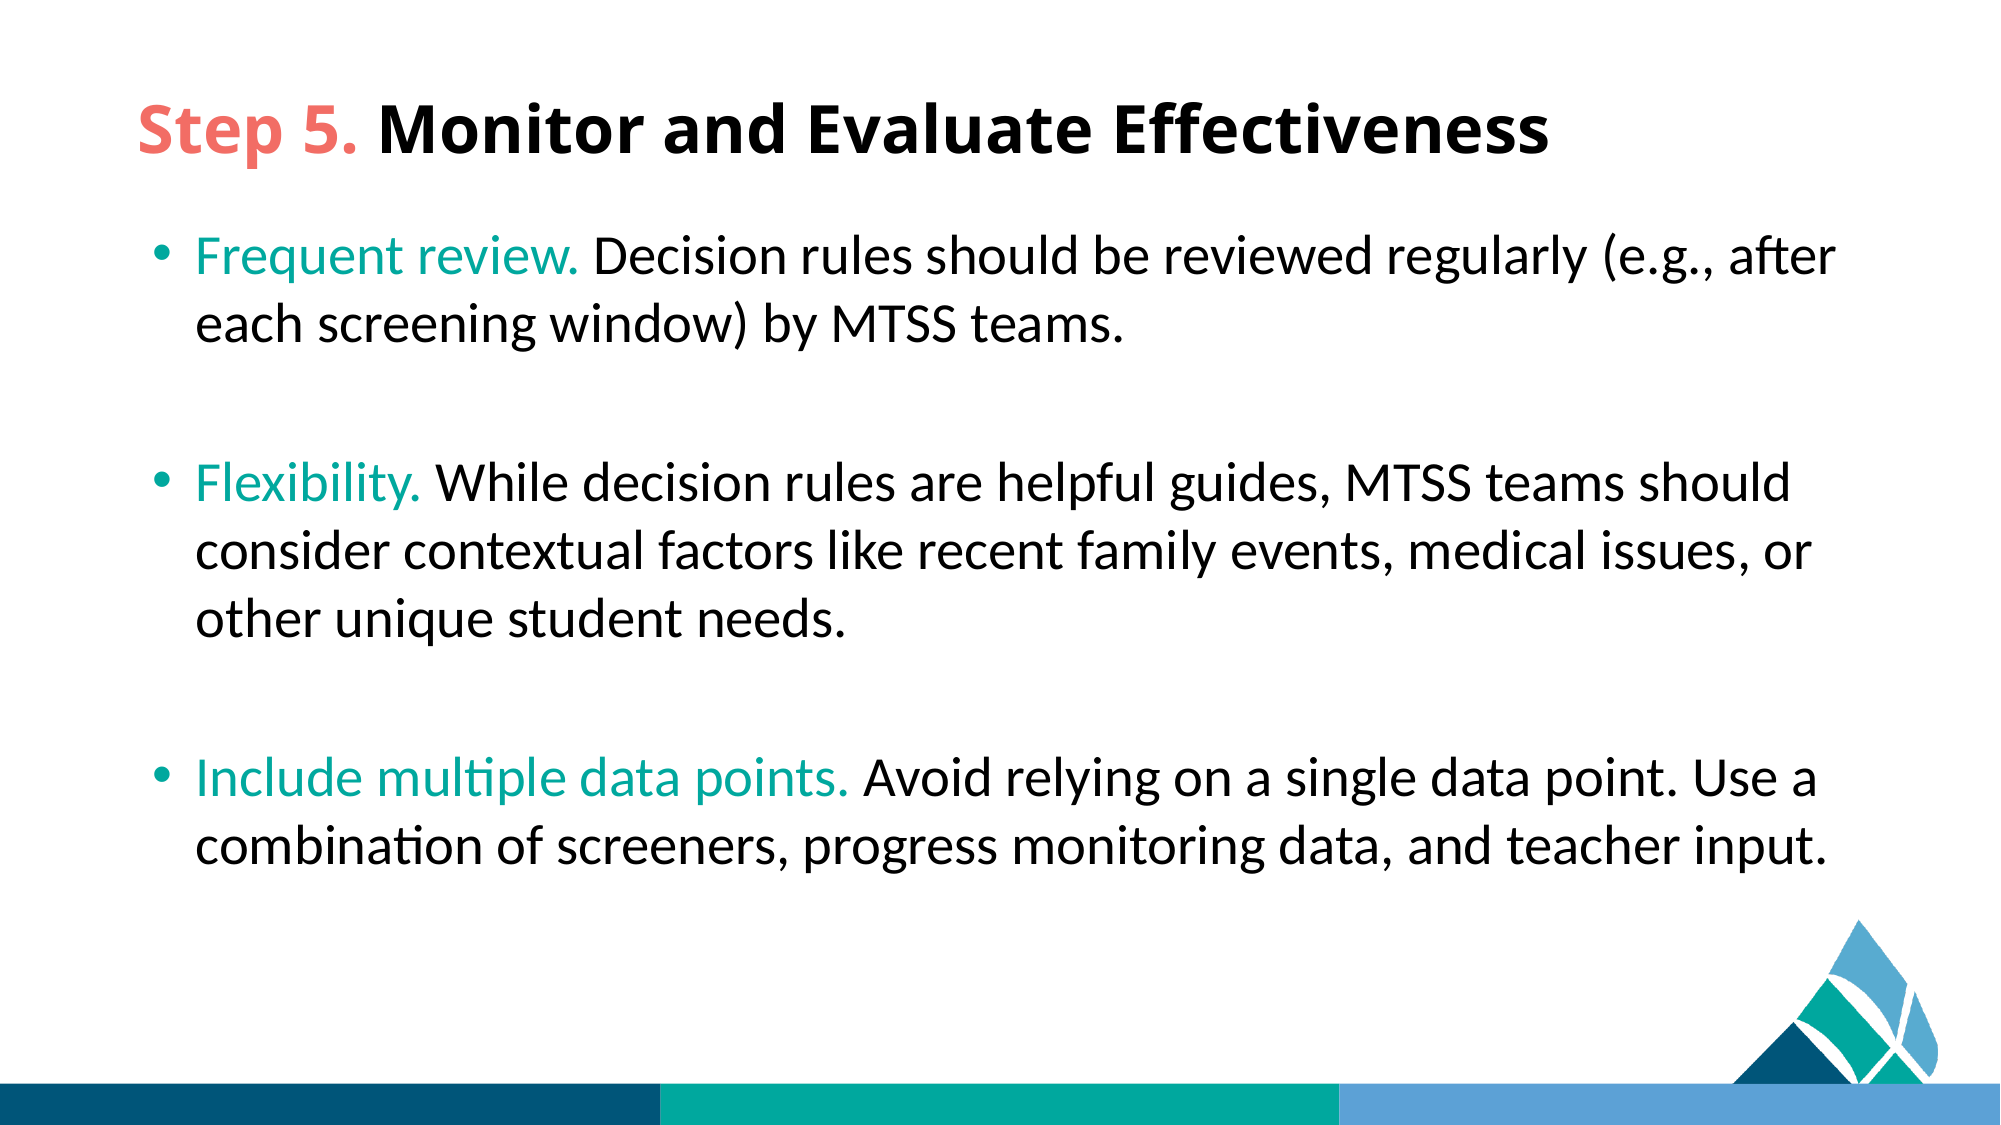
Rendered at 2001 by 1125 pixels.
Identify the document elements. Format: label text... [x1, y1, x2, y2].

list Frequent review. Decision rules should be reviewed regularly (e.g., after each screening window) by MTSS teams. Flexibility. While decision rules are helpful guides, MTSS teams should consider contextual factors like recent family events, medical issues, or other unique student needs. Include multiple data points. Avoid relying on a single data point. Use a combination of screeners, progress monitoring data, and teacher input. [137, 217, 1863, 931]
title Step 5. Monitor and Evaluate Effectiveness [137, 59, 1863, 195]
picture [1732, 919, 1938, 1084]
